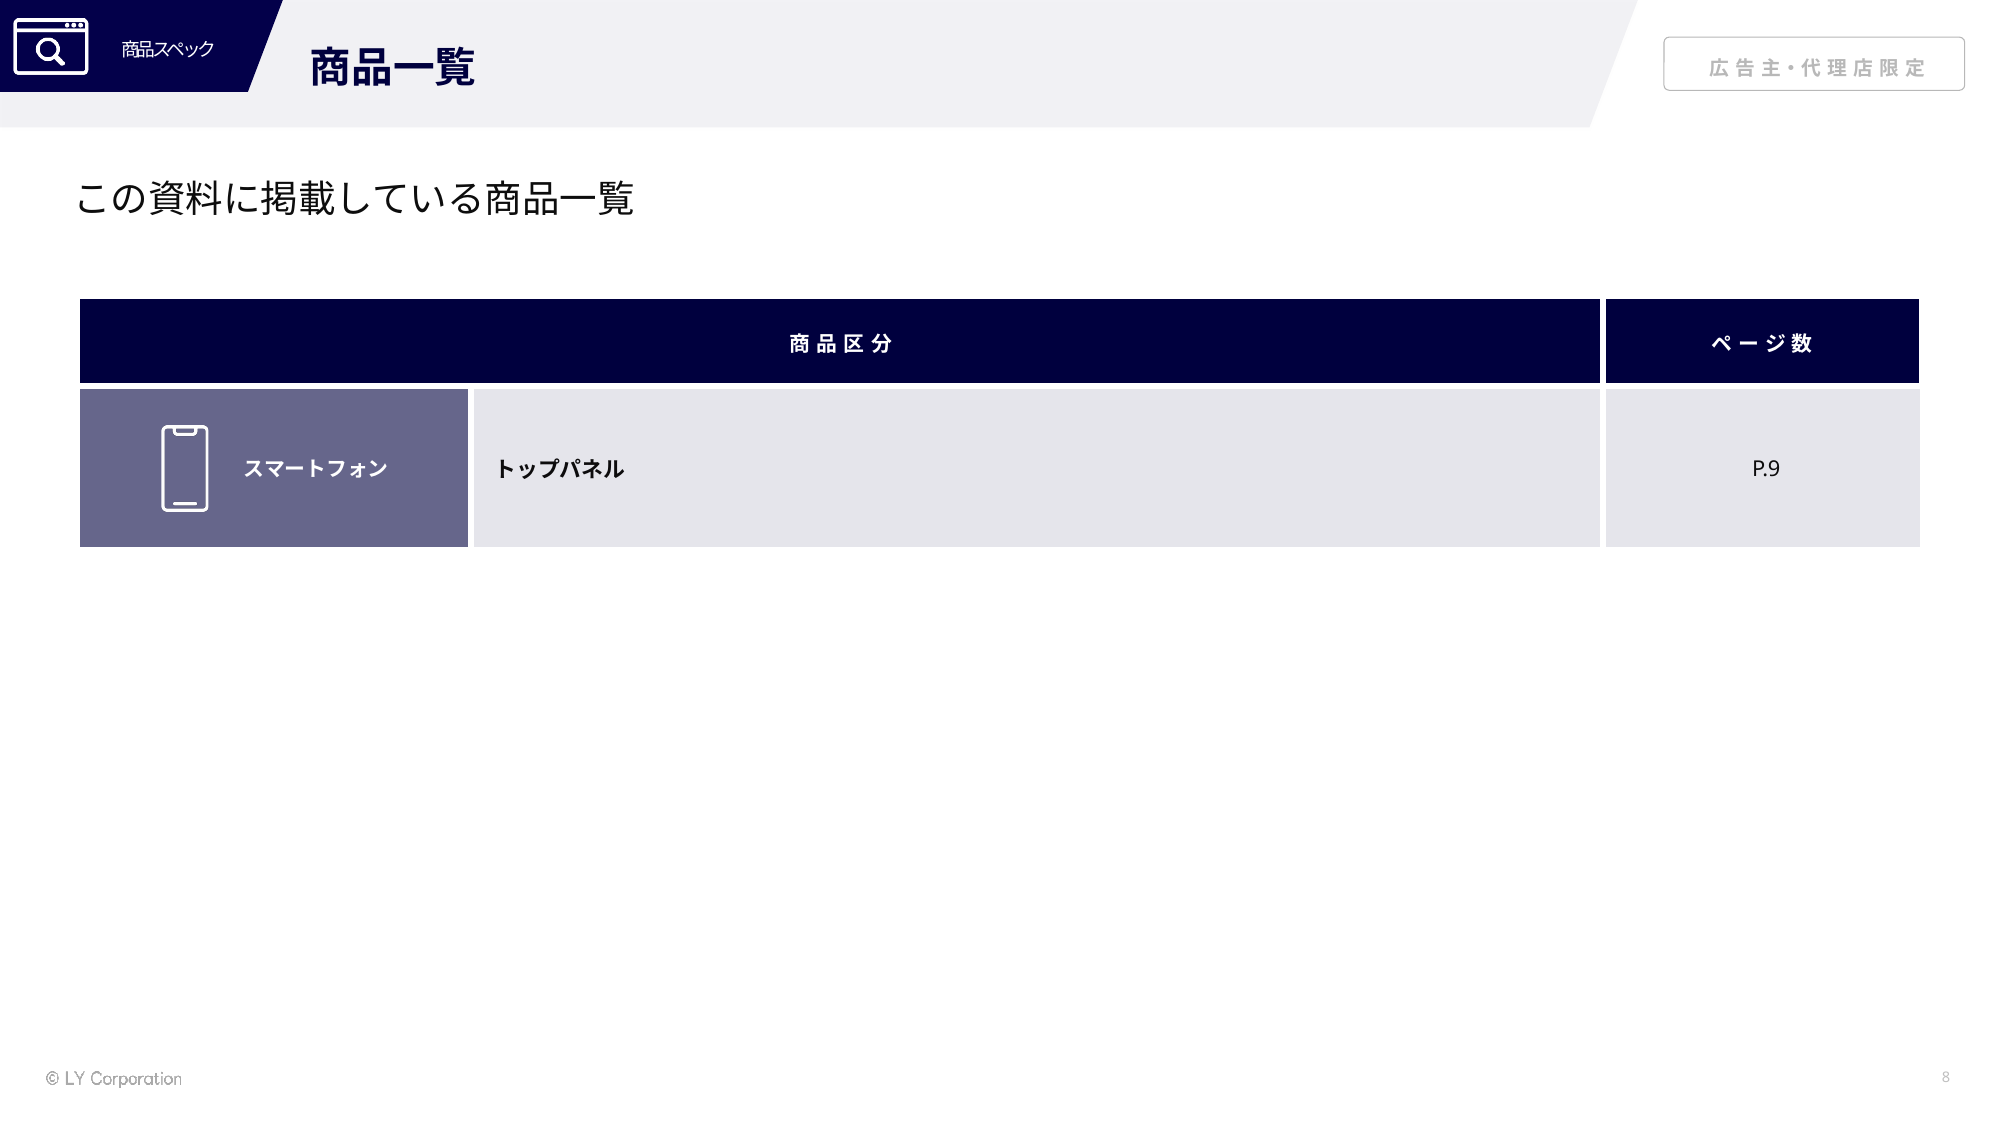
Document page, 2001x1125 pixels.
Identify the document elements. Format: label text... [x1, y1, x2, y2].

table_cell P.9 [1606, 389, 1920, 547]
list 商品一覧 [309, 41, 1645, 97]
table_header ページ数 [1606, 299, 1919, 383]
list 商品スペック [97, 13, 240, 81]
table_cell トップパネル [474, 389, 1600, 547]
table_cell スマートフォン [80, 389, 468, 547]
picture [9, 5, 92, 87]
picture [46, 1071, 181, 1088]
table_header 商品区分 [80, 299, 1600, 383]
text_box この資料に掲載している商品一覧 [73, 175, 1645, 221]
picture [161, 425, 209, 512]
